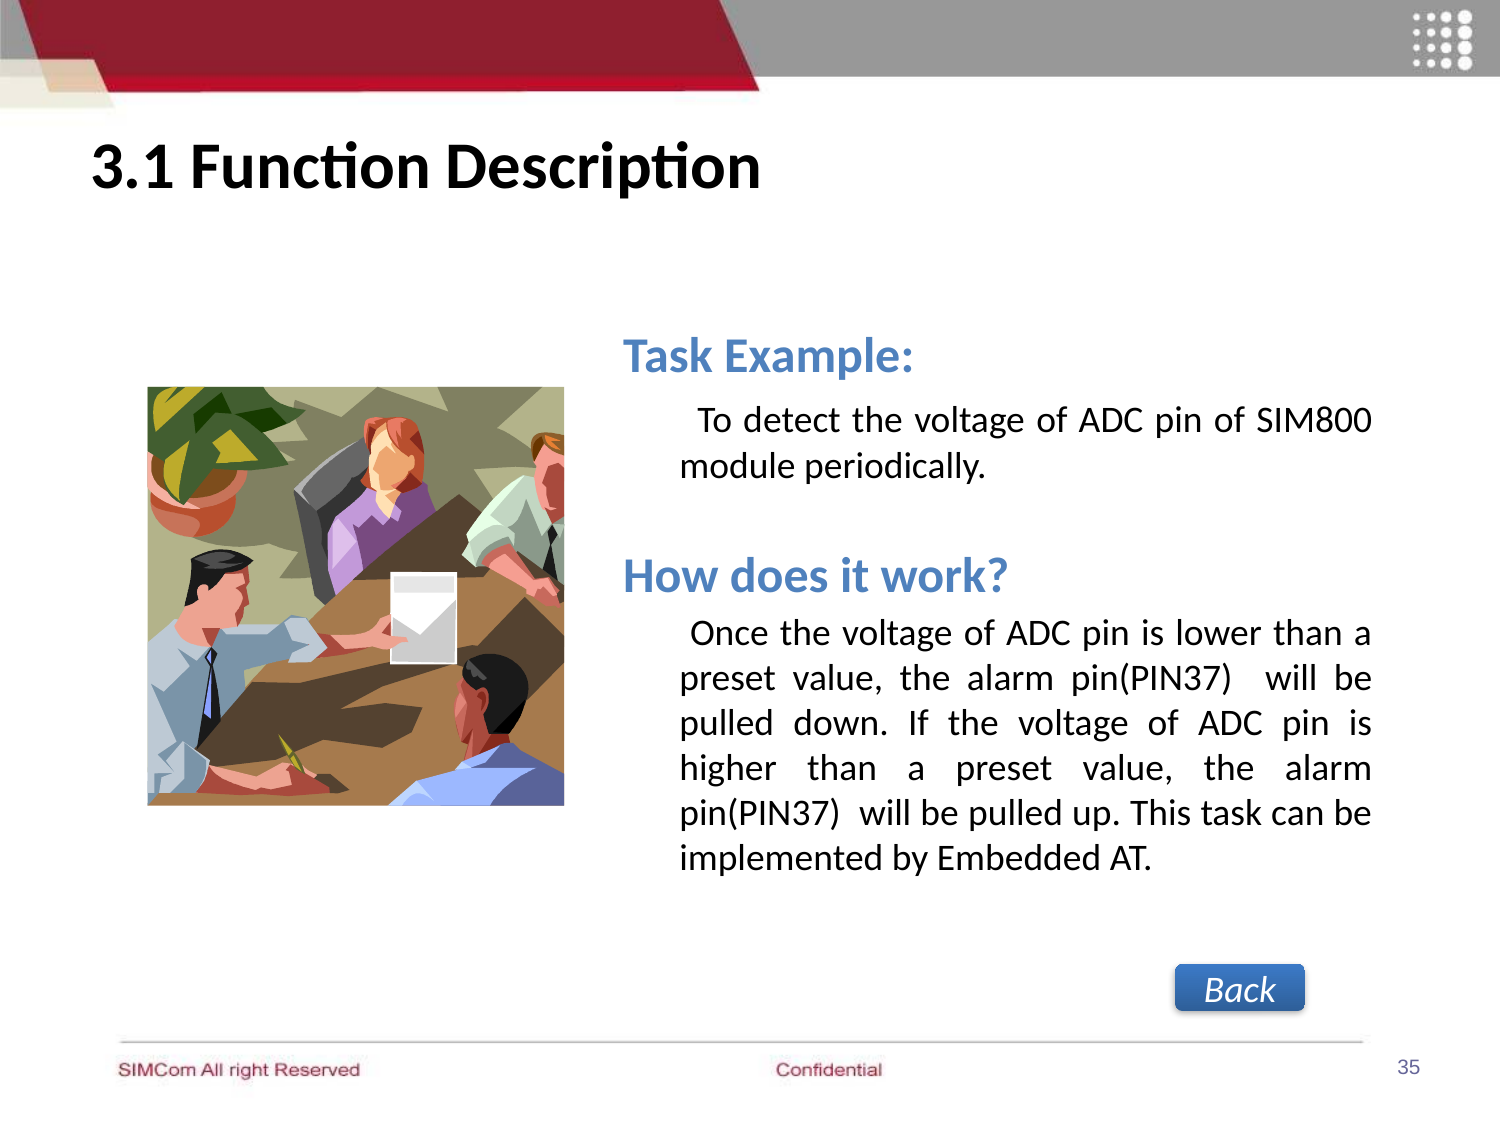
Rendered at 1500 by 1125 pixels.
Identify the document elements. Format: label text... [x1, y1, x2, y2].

text_box Task Example: To detect the voltage of ADC pin of SIM800 module periodically. How does it work? Once the voltage of ADC pin is lower than a preset value, the alarm pin(PIN37) will be pulled down. If the voltage of ADC pin is higher than a preset value, the alarm pin(PIN37) will be pulled up. This task can be implemented by Embedded AT. [608, 315, 1388, 941]
text_box Back [1175, 964, 1306, 1012]
picture [0, 0, 1500, 1125]
title 3.1 Function Description [74, 89, 1426, 233]
